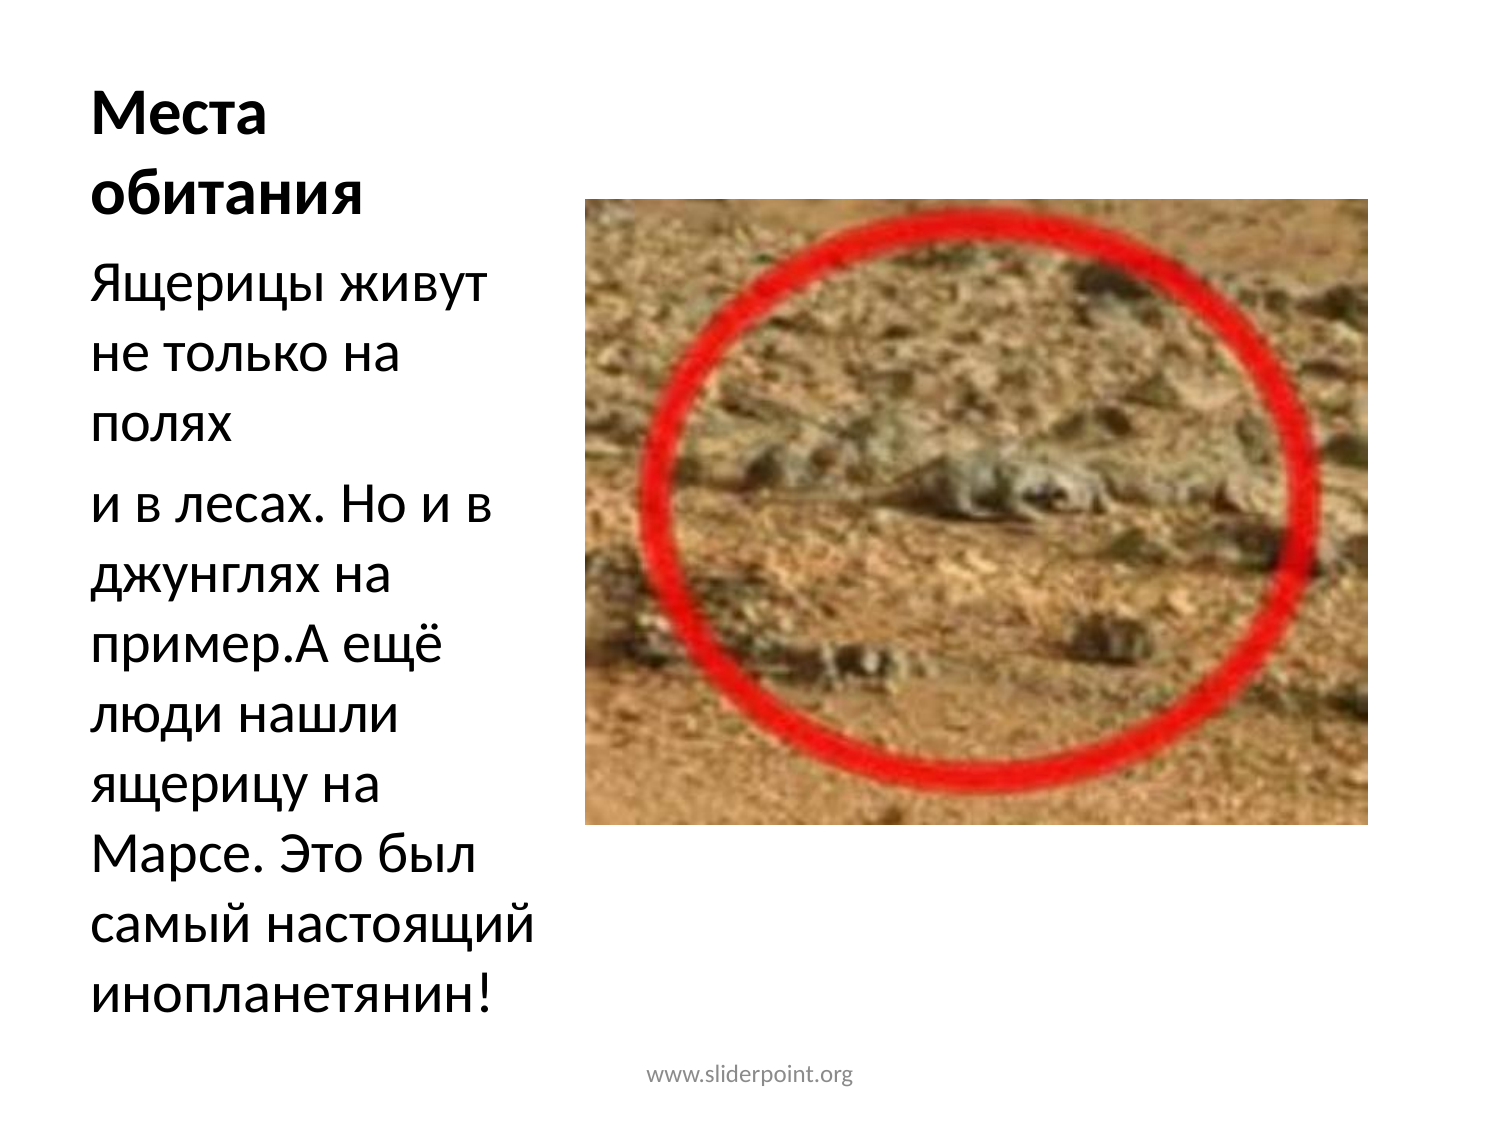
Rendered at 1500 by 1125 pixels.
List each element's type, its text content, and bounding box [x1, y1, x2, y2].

picture [585, 198, 1368, 825]
footer www.sliderpoint.org [512, 1042, 988, 1103]
list Ящерицы живут не только на полях и в лесах. Но и в джунглях на пример.А ещё люди нашли ящерицу на Марсе. Это был самый настоящий инопланетянин! [75, 235, 569, 1005]
title Места обитания [75, 44, 569, 235]
